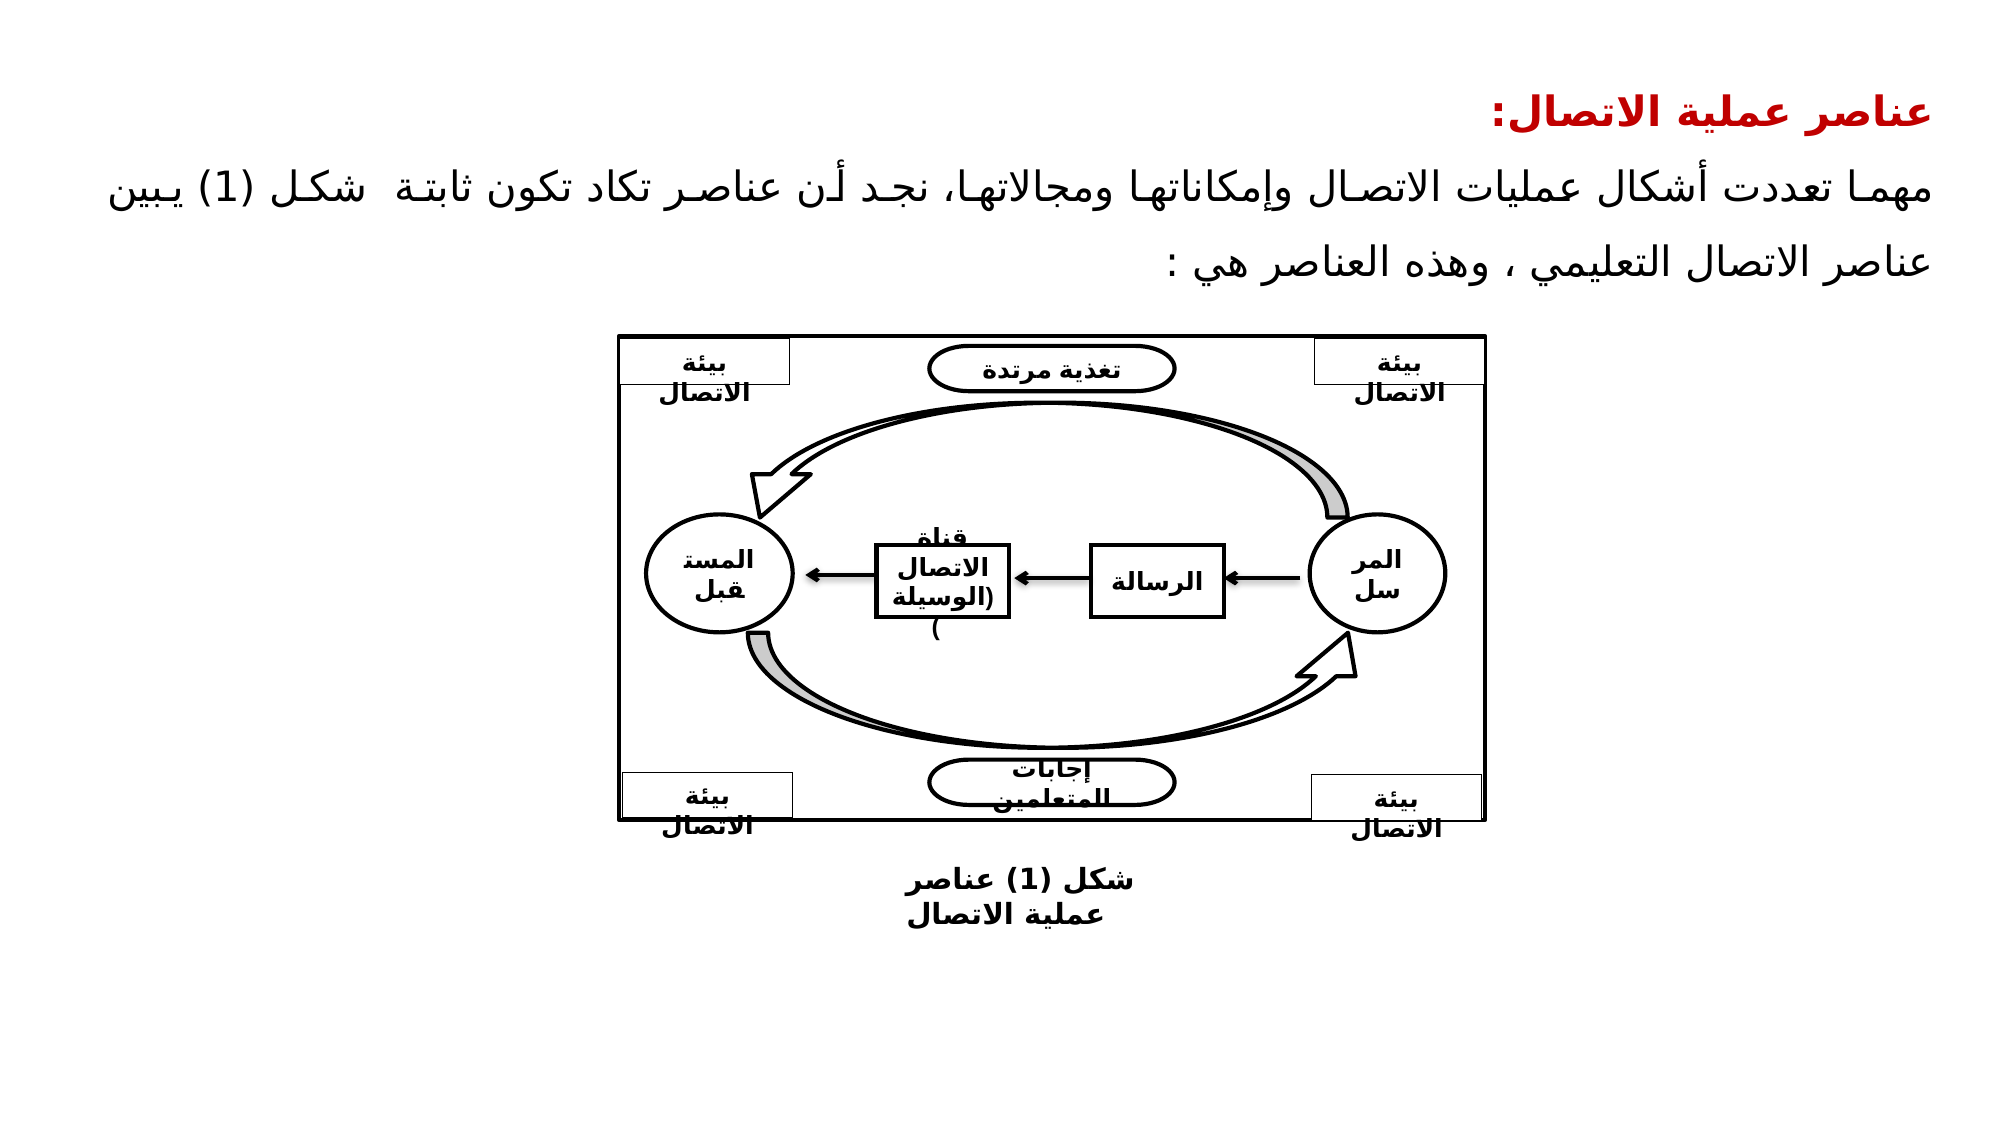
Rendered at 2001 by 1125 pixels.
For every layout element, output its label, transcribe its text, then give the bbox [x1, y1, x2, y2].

text_box الرسالة [1090, 544, 1224, 617]
text_box المرسل [1309, 514, 1446, 633]
text_box قناة الاتصال (الوسيلة ) [876, 544, 1010, 617]
text_box شكل (1) عناصر عملية الاتصال [891, 818, 1235, 938]
text_box المستقبل [646, 514, 793, 633]
text_box [751, 402, 1348, 518]
text_box بيئة الاتصال [619, 338, 790, 385]
text_box بيئة الاتصال [1311, 774, 1482, 821]
text_box بيئة الاتصال [1314, 338, 1485, 385]
text_box عناصر عملية الاتصال: مهما تعددت أشكال عمليات الاتصال وإمكاناتها ومجالاتها، نجد أن عناصر تكاد تكون ثابتة شكل (1) يبين عناصر الاتصال التعليمي ، وهذه العناصر هي : [92, 52, 1949, 293]
text_box [747, 632, 1356, 748]
text_box تغذية مرتدة [929, 345, 1175, 392]
text_box إجابات المتعلمين [929, 759, 1175, 805]
text_box [619, 335, 1485, 821]
text_box بيئة الاتصال [622, 772, 793, 818]
